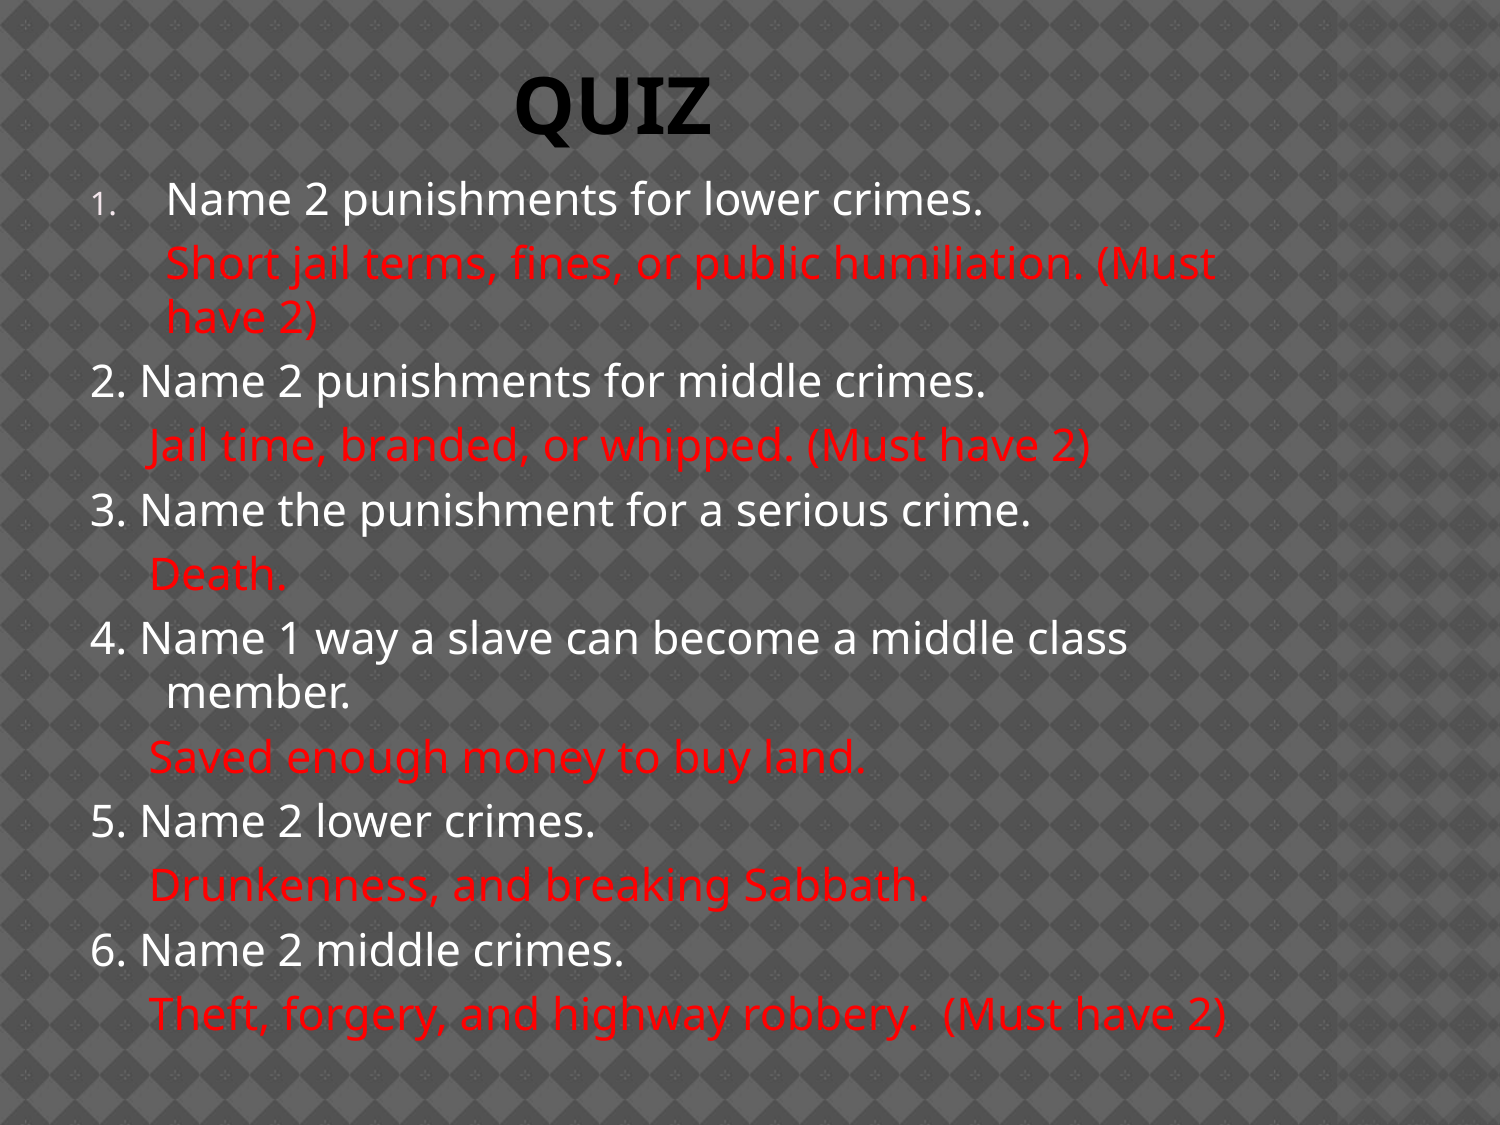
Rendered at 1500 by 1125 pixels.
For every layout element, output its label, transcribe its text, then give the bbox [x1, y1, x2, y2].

list Name 2 punishments for lower crimes. Short jail terms, fines, or public humiliation. (Must have 2) 2. Name 2 punishments for middle crimes. Jail time, branded, or whipped. (Must have 2) 3. Name the punishment for a serious crime. Death. 4. Name 1 way a slave can become a middle class member. Saved enough money to buy land. 5. Name 2 lower crimes. Drunkenness, and breaking Sabbath. 6. Name 2 middle crimes. Theft, forgery, and highway robbery. (Must have 2) [75, 162, 1263, 1125]
title Quiz [75, 0, 1263, 150]
